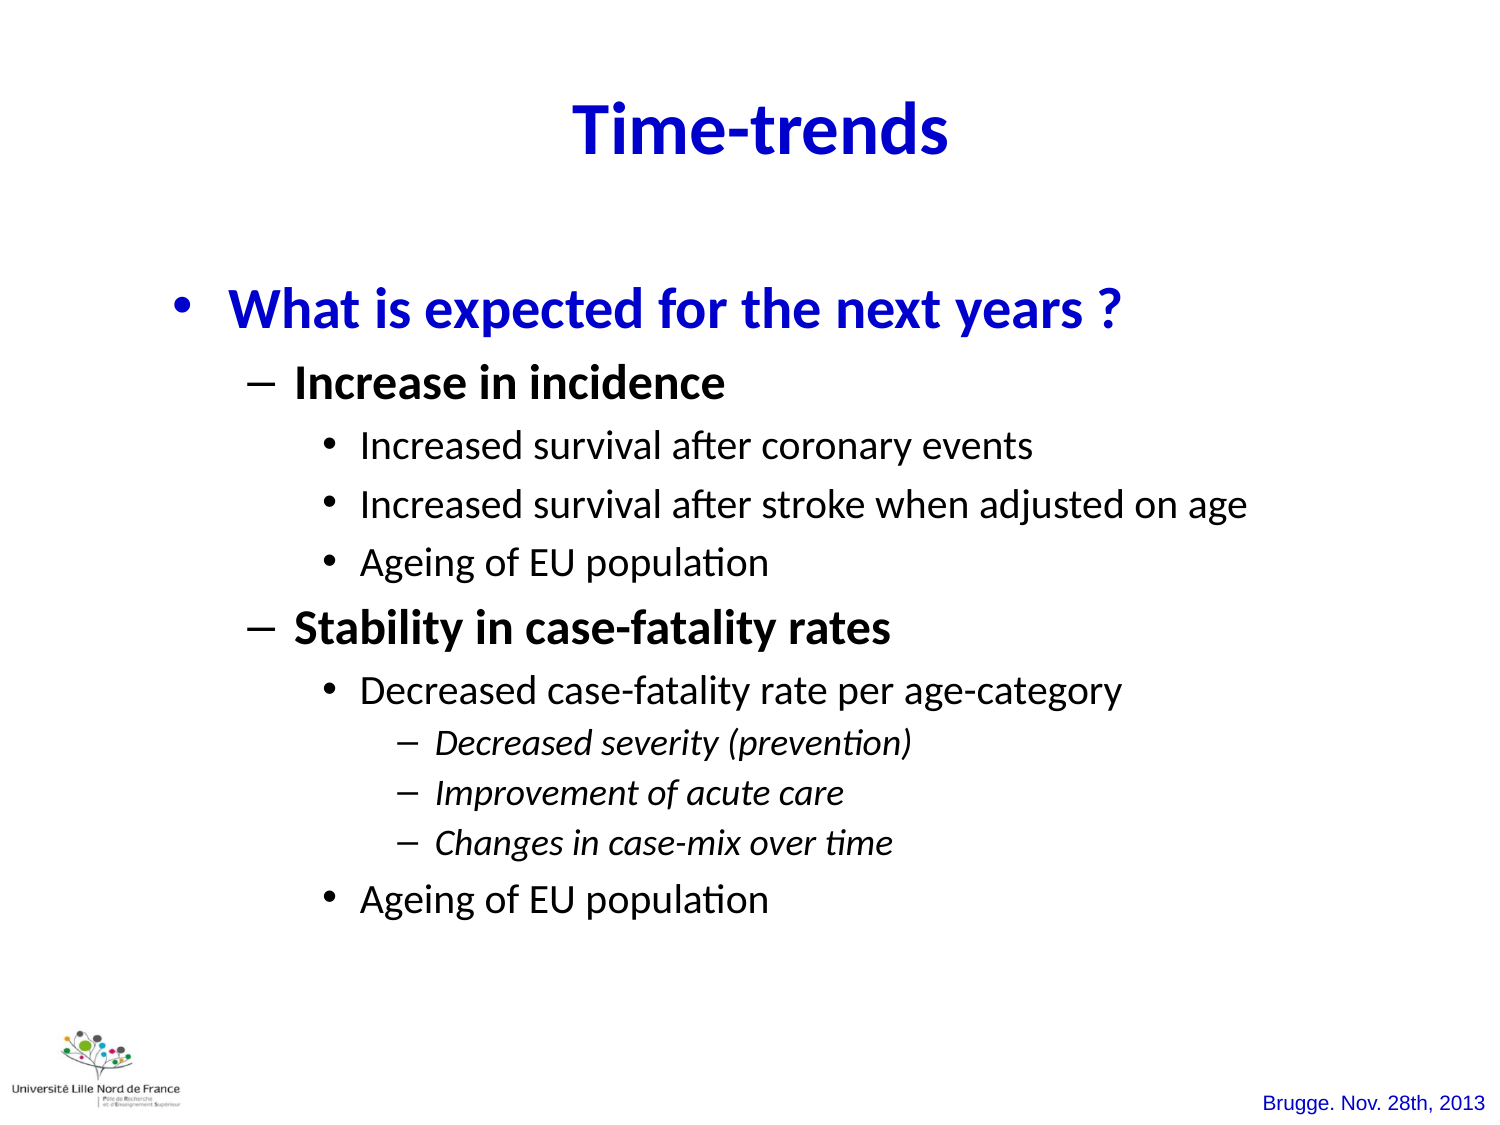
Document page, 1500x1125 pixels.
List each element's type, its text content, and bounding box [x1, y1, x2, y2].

text_box What is expected for the next years ? Increase in incidence Increased survival after coronary events Increased survival after stroke when adjusted on age Ageing of EU population Stability in case-fatality rates Decreased case-fatality rate per age-category Decreased severity (prevention) Improvement of acute care Changes in case-mix over time Ageing of EU population [157, 262, 1353, 1005]
picture [11, 1011, 183, 1123]
title Time-trends [194, 30, 1329, 219]
